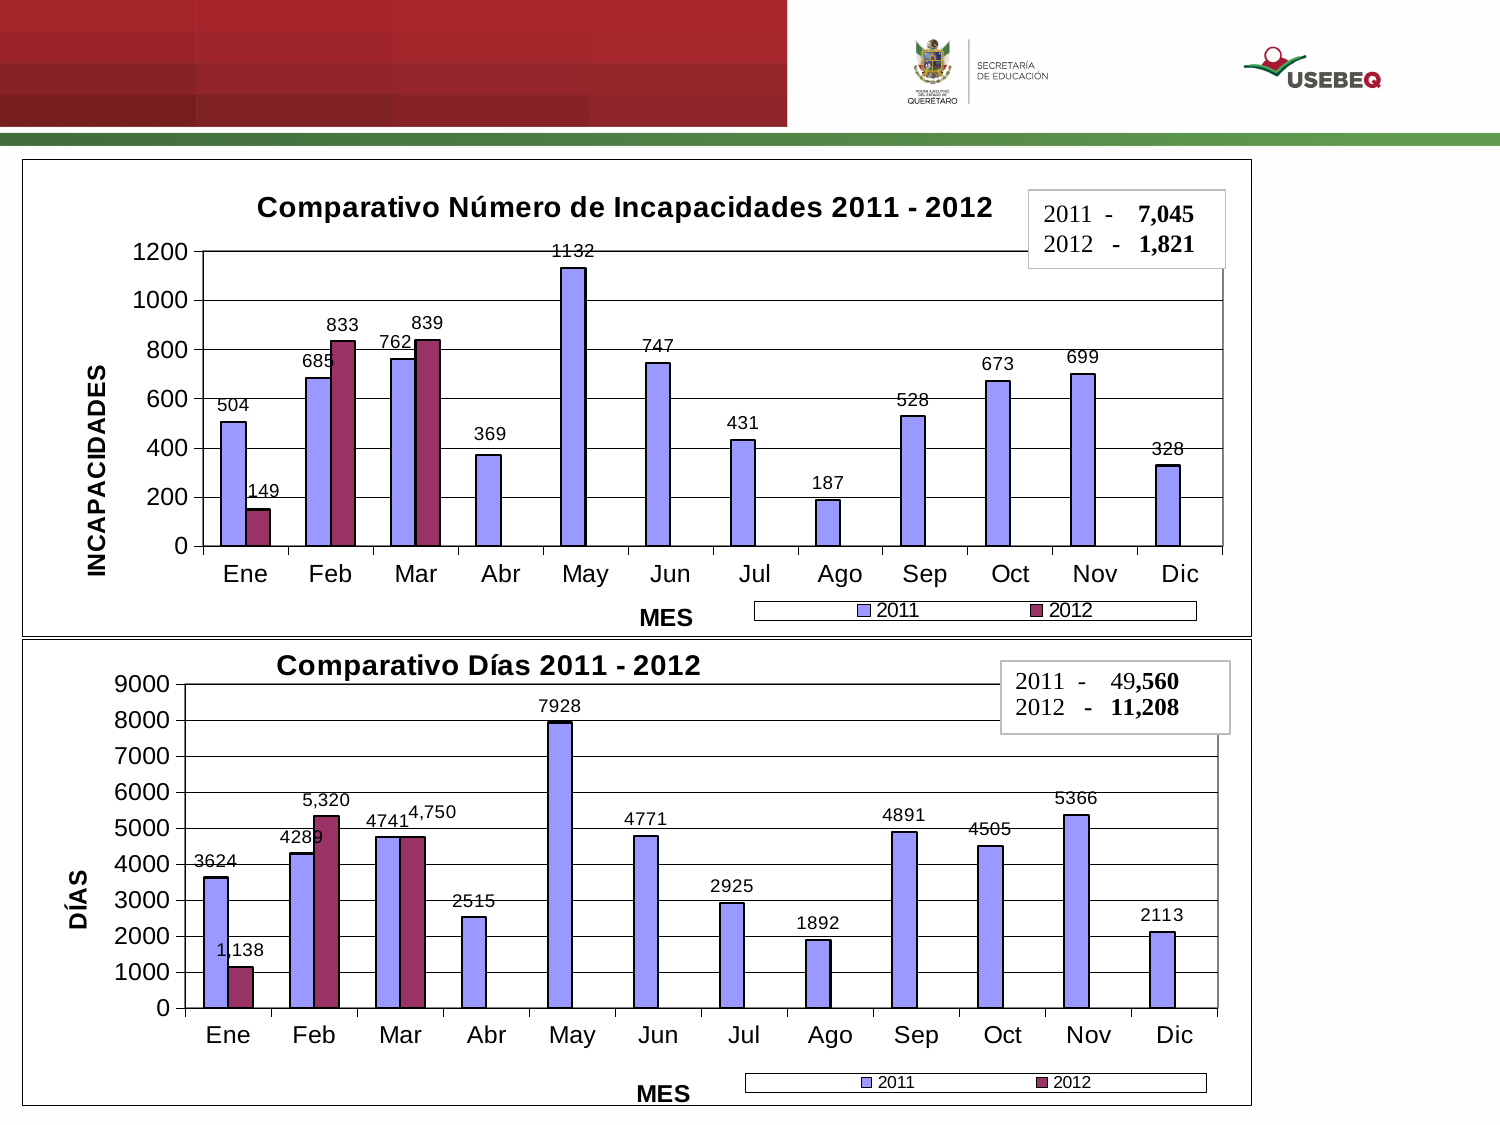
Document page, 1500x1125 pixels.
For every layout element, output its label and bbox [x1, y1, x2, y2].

chart [21, 158, 1252, 1115]
picture [0, 0, 1500, 1125]
